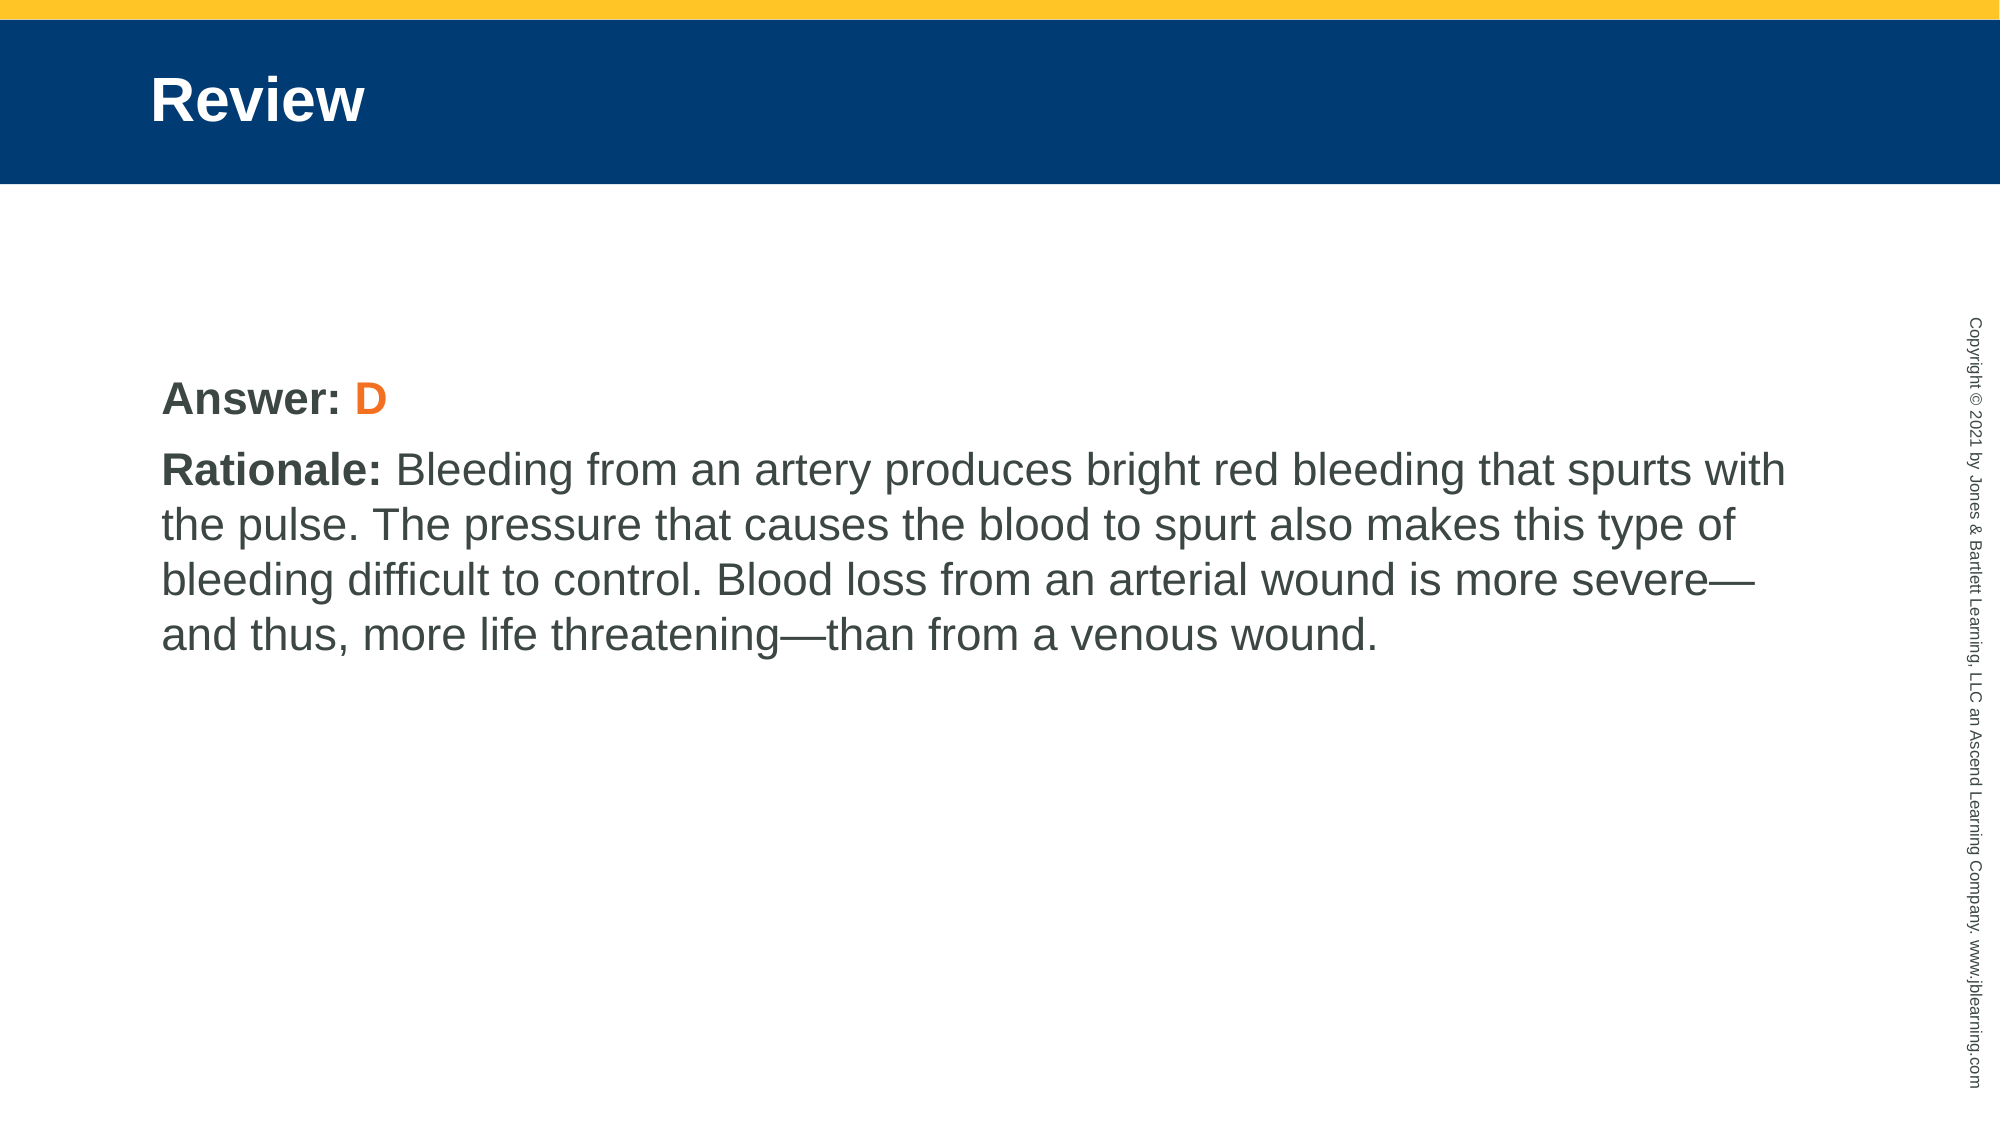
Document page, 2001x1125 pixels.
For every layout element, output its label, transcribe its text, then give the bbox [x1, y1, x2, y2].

list Answer: D Rationale: Bleeding from an artery produces bright red bleeding that spurts with the pulse. The pressure that causes the blood to spurt also makes this type of bleeding difficult to control. Blood loss from an arterial wound is more severe—and thus, more life threatening—than from a venous wound. [146, 361, 1859, 1016]
title Review [0, 19, 2000, 185]
